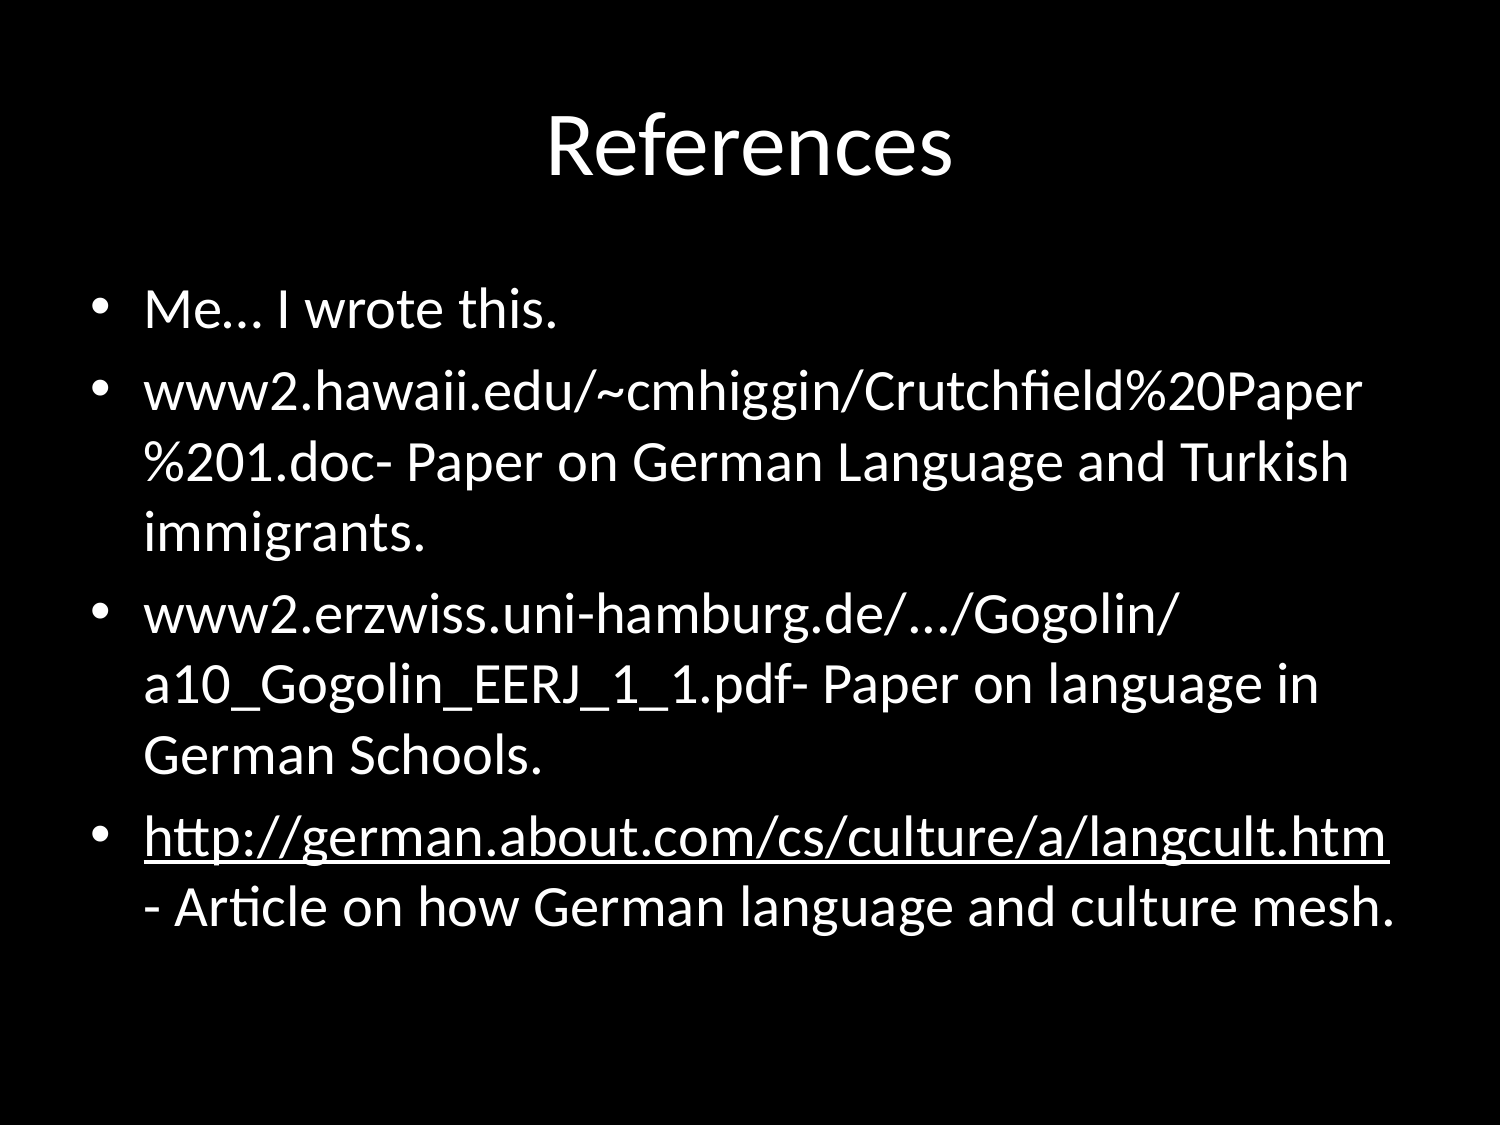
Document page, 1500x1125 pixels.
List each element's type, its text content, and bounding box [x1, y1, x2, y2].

title References [75, 45, 1425, 233]
list Me… I wrote this. www2.hawaii.edu/~cmhiggin/Crutchfield%20Paper%201.doc- Paper on German Language and Turkish immigrants. www2.erzwiss.uni-hamburg.de/.../Gogolin/a10_Gogolin_EERJ_1_1.pdf- Paper on language in German Schools. http://german.about.com/cs/culture/a/langcult.htm - Article on how German language and culture mesh. [75, 262, 1425, 1005]
